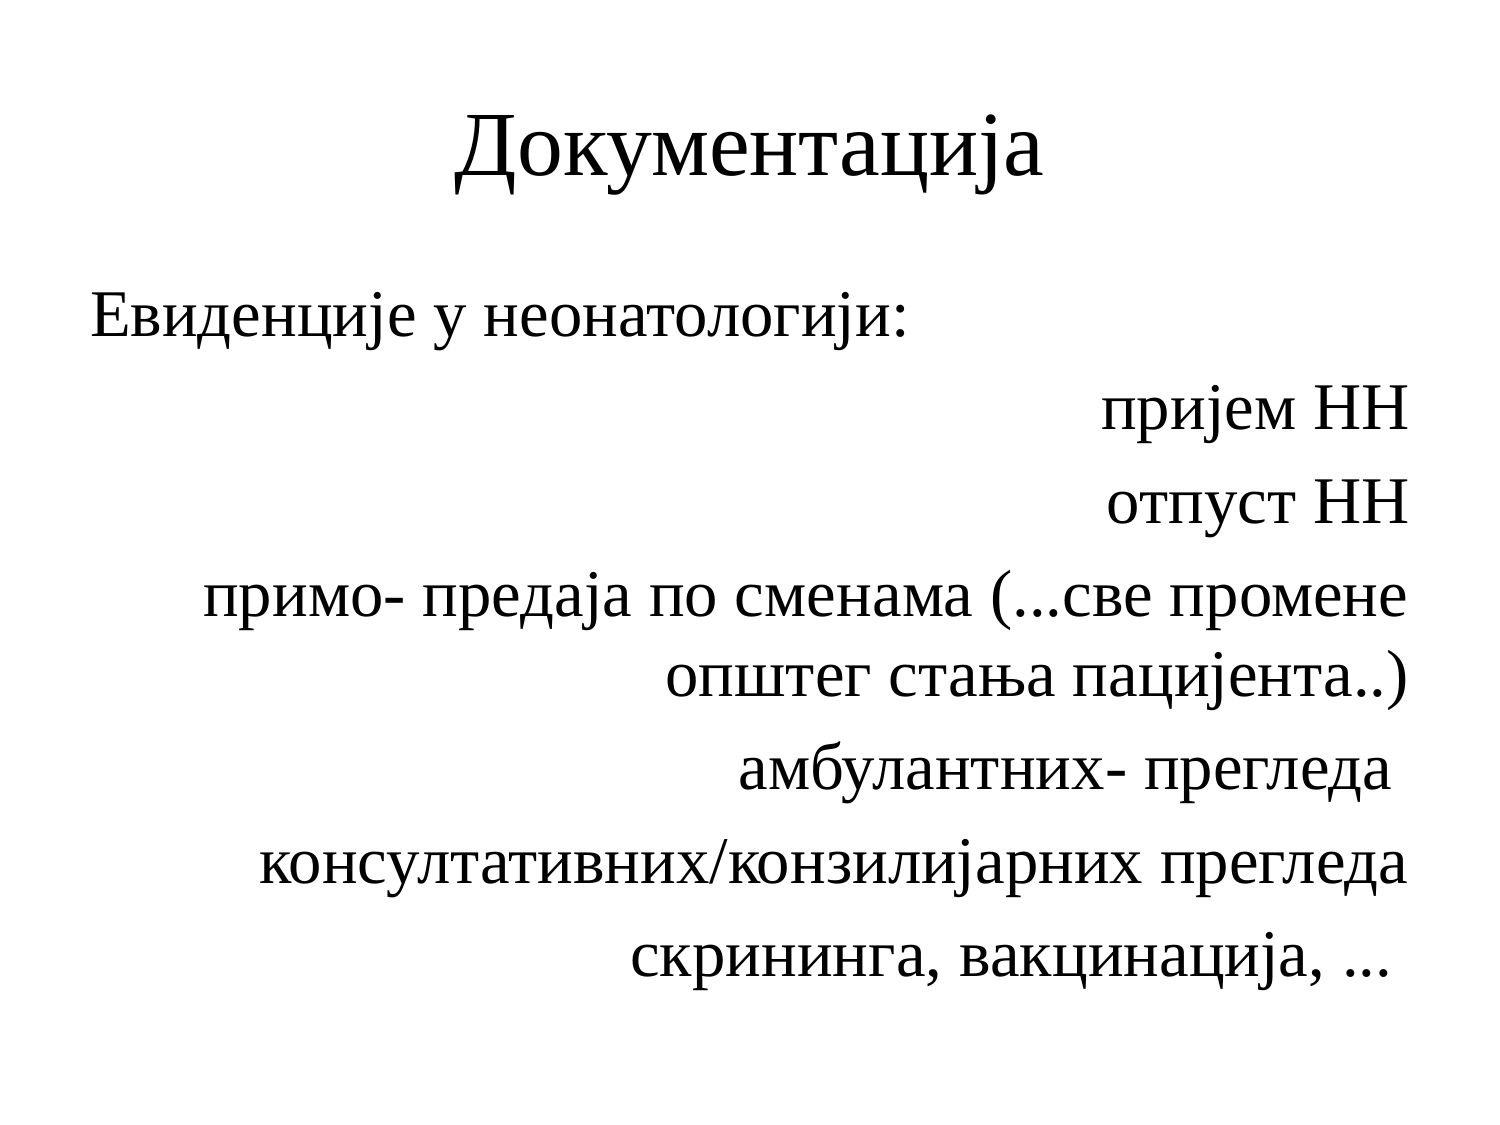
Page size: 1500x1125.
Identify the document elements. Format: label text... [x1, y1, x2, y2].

list Евиденције у неонатологији: пријем НН отпуст НН примо- предаја по сменама (...све промене општег стања пацијента..) амбулантних- прегледа консултативних/конзилијарних прегледа скрининга, вакцинација, ... [75, 262, 1425, 1005]
title Документација [75, 45, 1425, 233]
